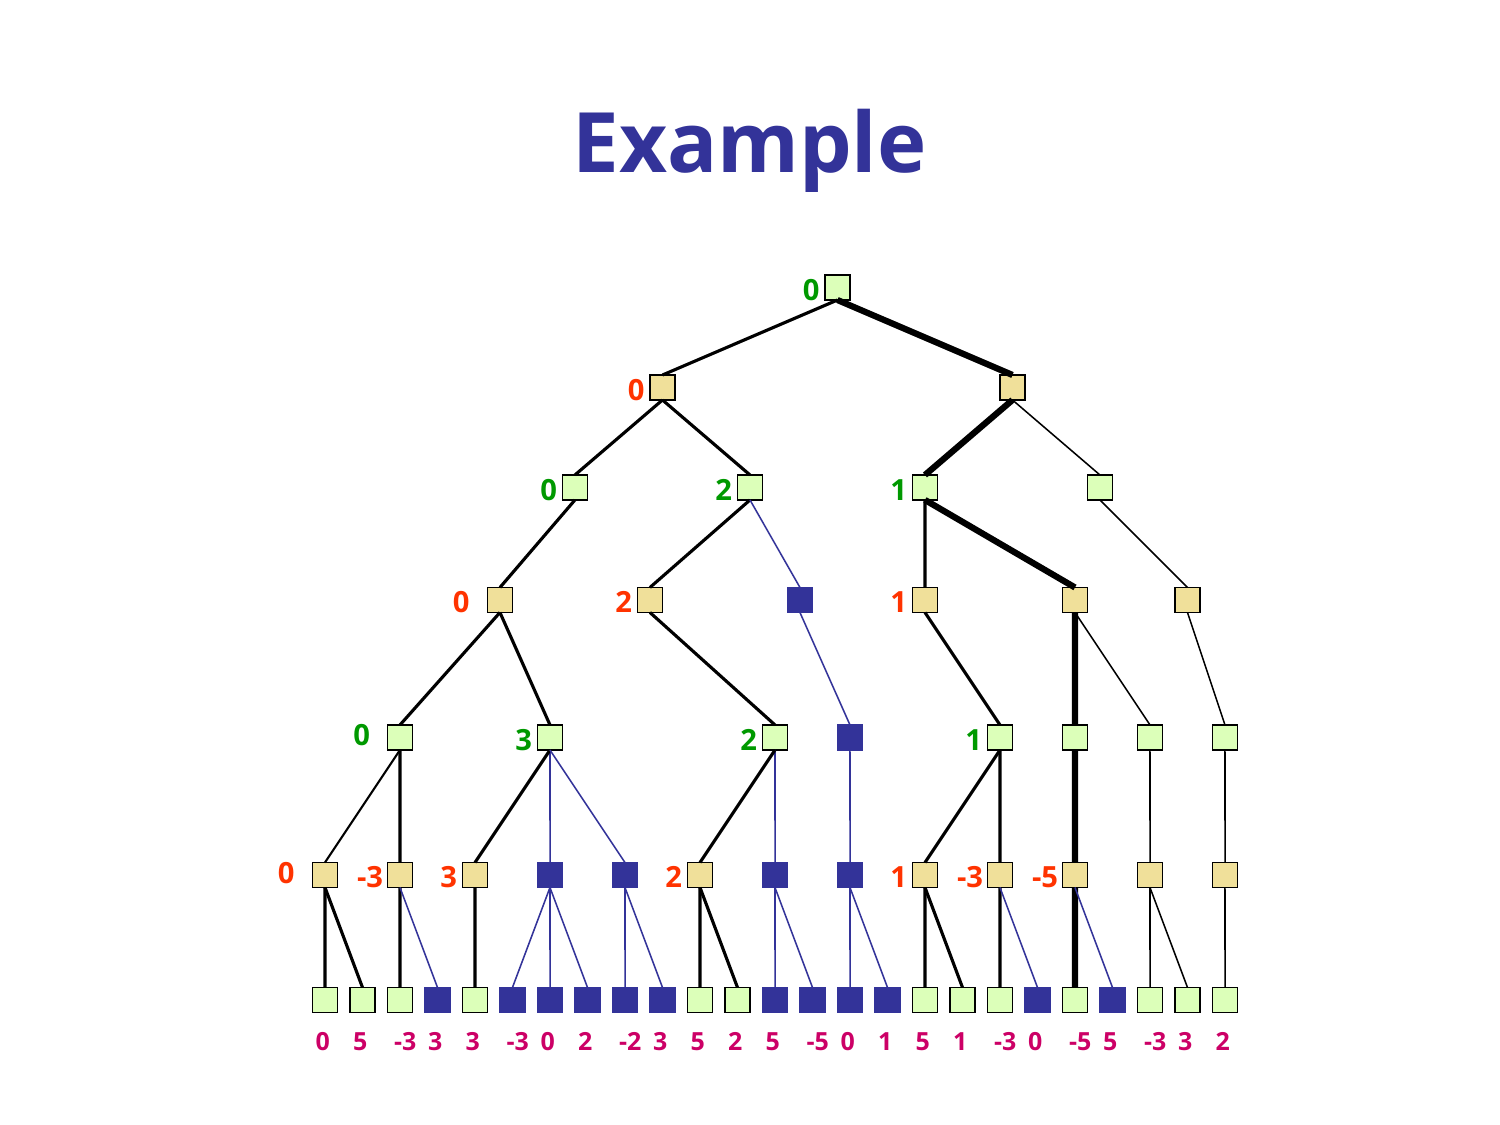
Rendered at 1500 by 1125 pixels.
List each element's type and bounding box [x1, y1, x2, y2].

text_box [300, 1017, 1245, 1063]
text_box [263, 847, 310, 897]
text_box [312, 263, 1238, 1013]
text_box [438, 576, 485, 626]
text_box [328, 700, 386, 761]
title [74, 44, 1426, 233]
